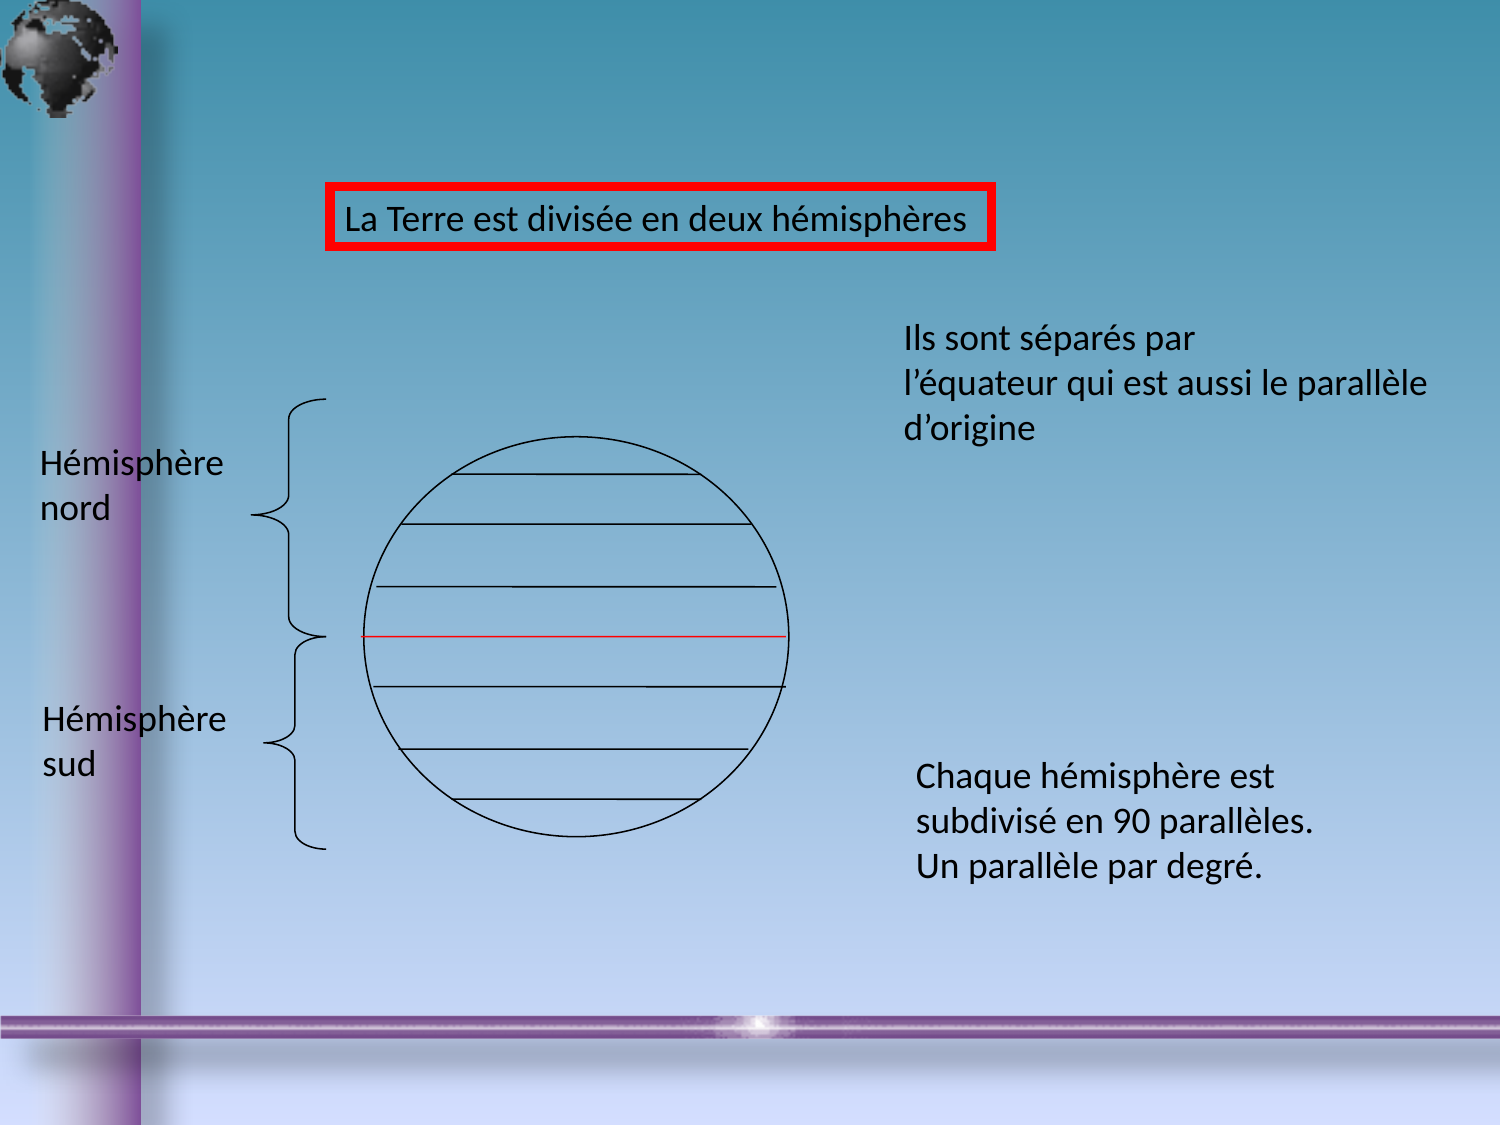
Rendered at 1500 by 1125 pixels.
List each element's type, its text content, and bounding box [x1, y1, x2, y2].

text_box Chaque hémisphère est subdivisé en 90 parallèles. Un parallèle par degré. [901, 743, 1339, 894]
text_box Hémisphère sud [27, 686, 251, 792]
text_box [263, 636, 327, 850]
text_box [453, 800, 699, 837]
text_box Hémisphère nord [24, 430, 248, 536]
text_box [363, 475, 789, 799]
text_box [452, 436, 700, 474]
text_box La Terre est divisée en deux hémisphères [329, 186, 992, 247]
text_box [251, 399, 327, 637]
text_box Ils sont séparés par l’équateur qui est aussi le parallèle d’origine [888, 305, 1477, 456]
